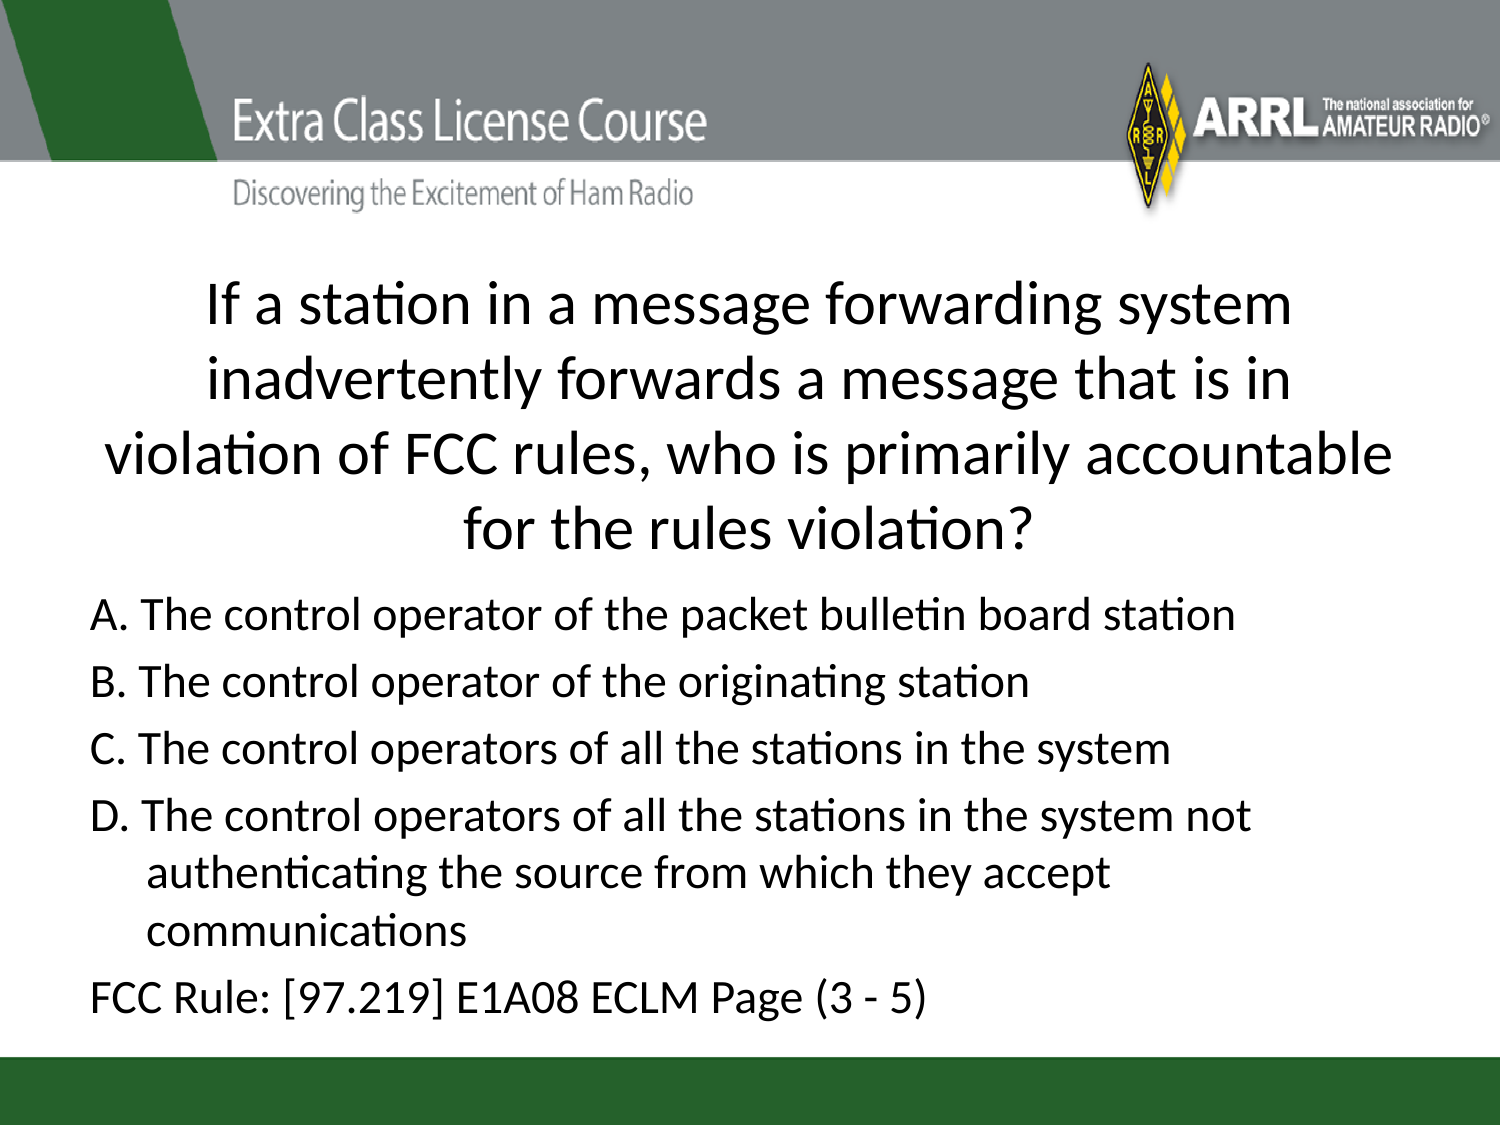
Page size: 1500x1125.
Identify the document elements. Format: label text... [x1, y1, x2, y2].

list A. The control operator of the packet bulletin board station B. The control operator of the originating station C. The control operators of all the stations in the system D. The control operators of all the stations in the system not authenticating the source from which they accept communications FCC Rule: [97.219] E1A08 ECLM Page (3 - 5) [75, 575, 1425, 1083]
title If a station in a message forwarding system inadvertently forwards a message that is in violation of FCC rules, who is primarily accountable for the rules violation? [75, 254, 1425, 443]
picture [0, 0, 1500, 1125]
